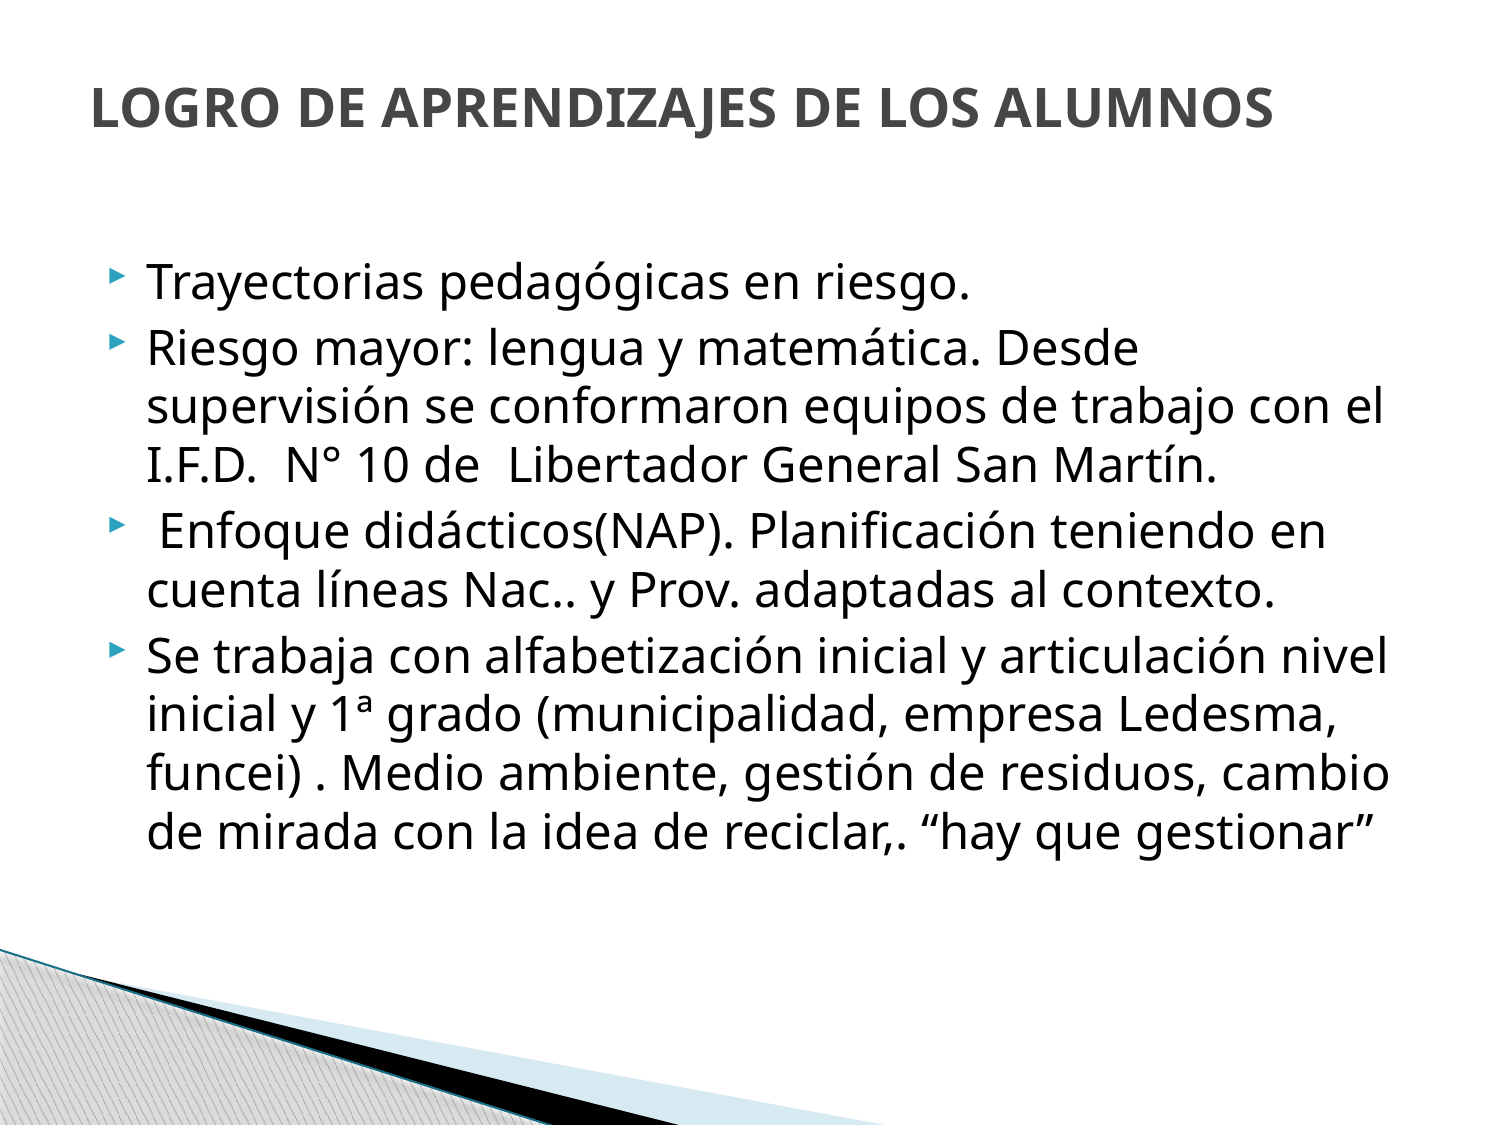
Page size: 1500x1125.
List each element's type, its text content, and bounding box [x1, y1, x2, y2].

list Trayectorias pedagógicas en riesgo. Riesgo mayor: lengua y matemática. Desde supervisión se conformaron equipos de trabajo con el I.F.D. N° 10 de Libertador General San Martín. Enfoque didácticos(NAP). Planificación teniendo en cuenta líneas Nac.. y Prov. adaptadas al contexto. Se trabaja con alfabetización inicial y articulación nivel inicial y 1ª grado (municipalidad, empresa Ledesma, funcei) . Medio ambiente, gestión de residuos, cambio de mirada con la idea de reciclar,. “hay que gestionar” [75, 243, 1425, 986]
title LOGRO DE APRENDIZAJES DE LOS ALUMNOS [75, 45, 1425, 233]
